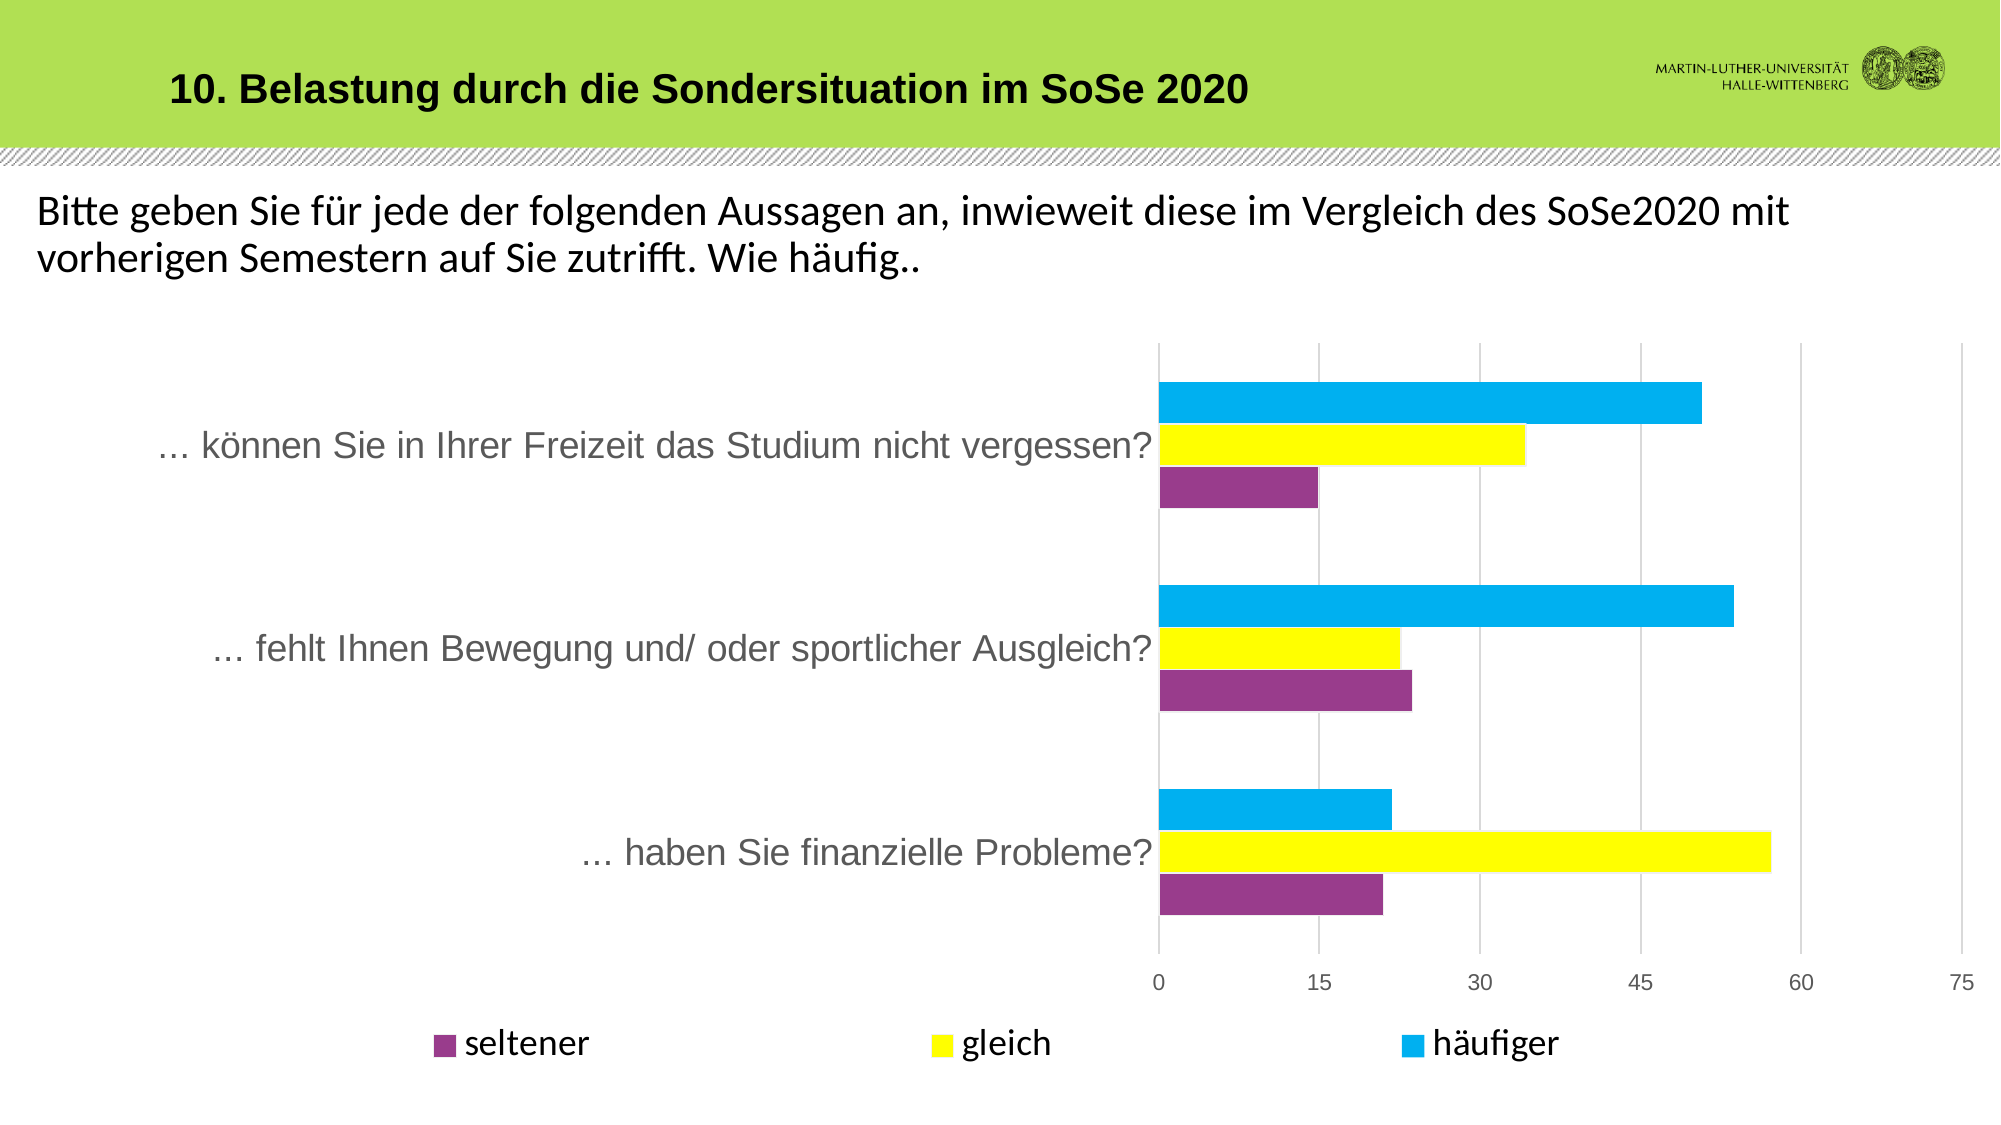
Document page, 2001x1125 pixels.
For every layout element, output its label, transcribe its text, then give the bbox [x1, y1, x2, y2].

title Bitte geben Sie für jede der folgenden Aussagen an, inwieweit diese im Vergleich des SoSe2020 mit vorherigen Semestern auf Sie zutrifft. Wie häufig.. [36, 187, 1964, 1083]
text_box 10. Belastung durch die Sondersituation im SoSe 2020 [161, 54, 1258, 120]
chart [104, 315, 1978, 1077]
picture [0, 148, 2000, 166]
picture [1656, 46, 1945, 90]
